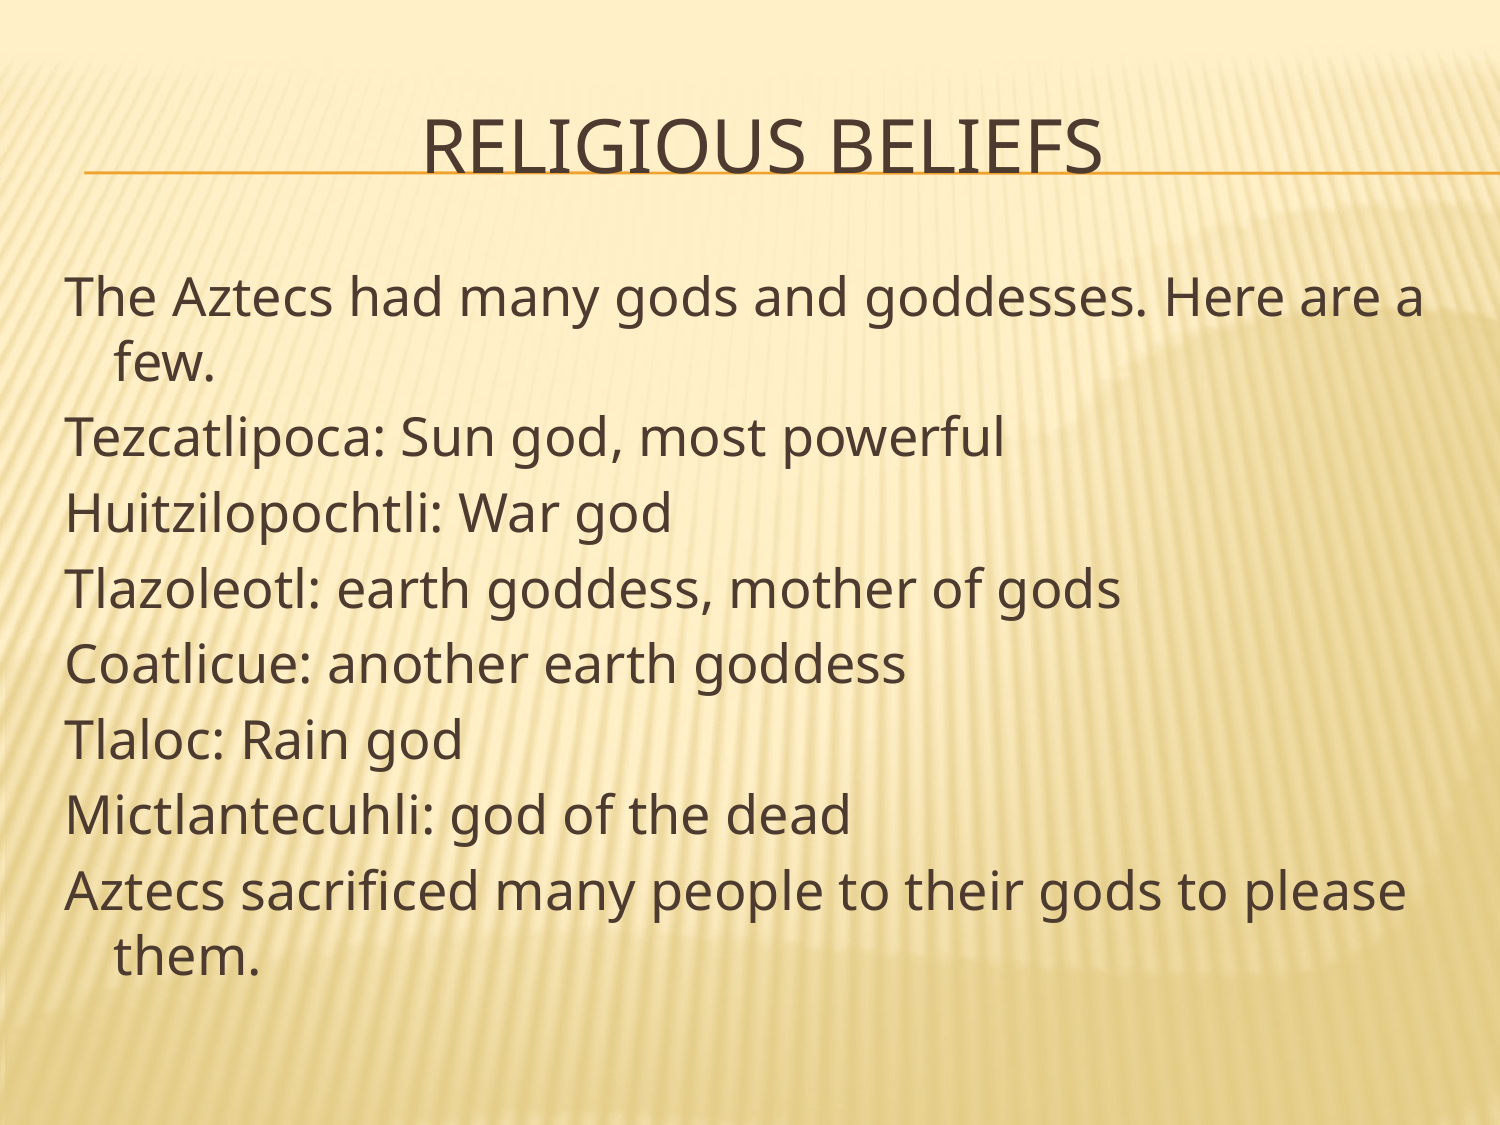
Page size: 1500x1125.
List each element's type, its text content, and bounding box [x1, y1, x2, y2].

title Religious beliefs [50, 75, 1475, 213]
list The Aztecs had many gods and goddesses. Here are a few. Tezcatlipoca: Sun god, most powerful Huitzilopochtli: War god Tlazoleotl: earth goddess, mother of gods Coatlicue: another earth goddess Tlaloc: Rain god Mictlantecuhli: god of the dead Aztecs sacrificed many people to their gods to please them. [50, 254, 1475, 998]
